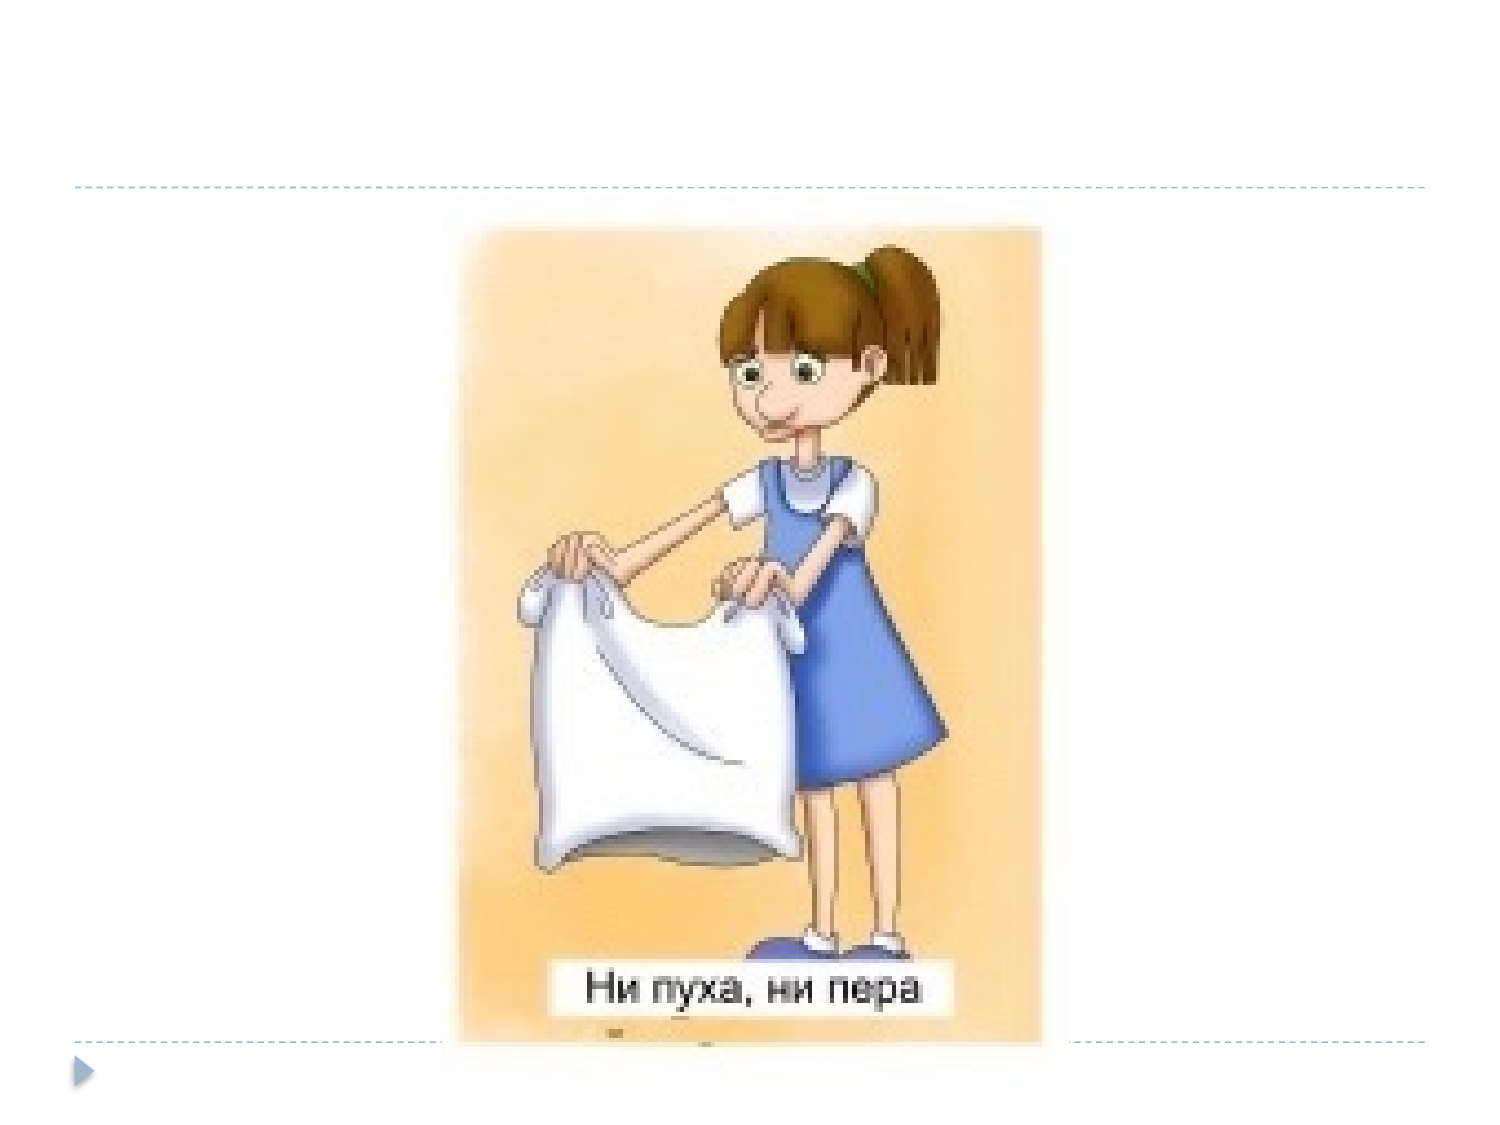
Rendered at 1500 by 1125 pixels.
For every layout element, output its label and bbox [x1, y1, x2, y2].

picture [442, 196, 1069, 1087]
